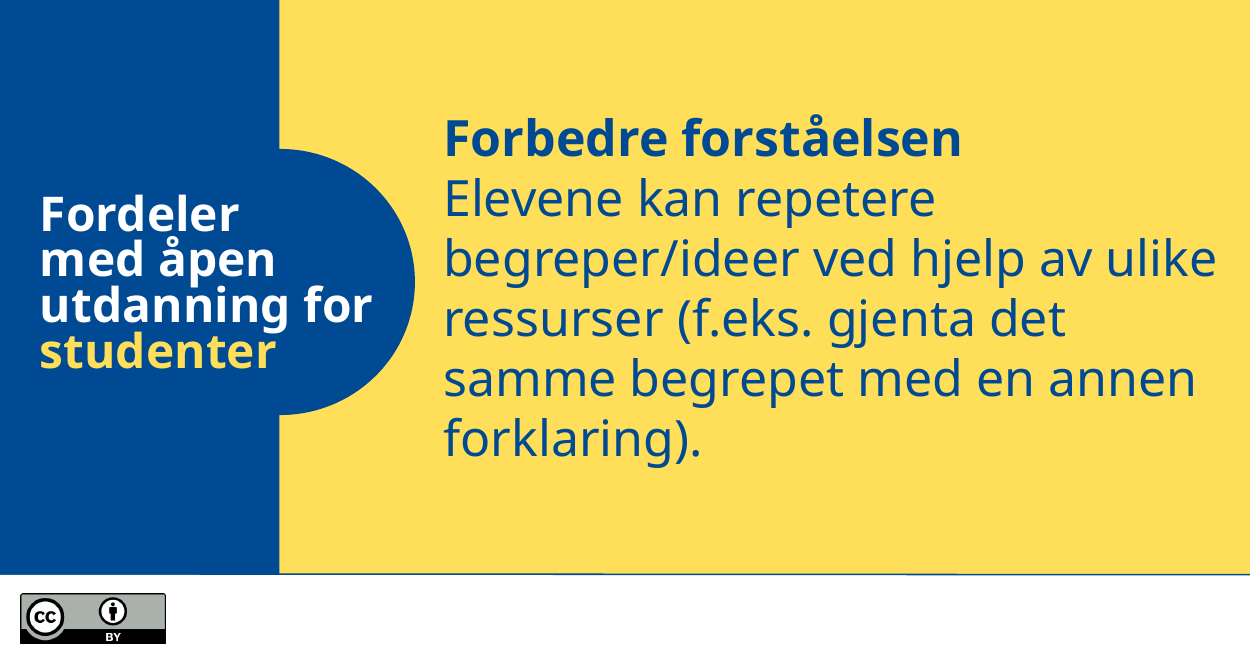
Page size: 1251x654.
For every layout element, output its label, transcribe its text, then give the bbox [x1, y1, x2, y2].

text_box Fordeler med åpen utdanning for studenter [24, 179, 420, 393]
picture [20, 592, 166, 645]
text_box Forbedre forståelsen Elevene kan repetere begreper/ideer ved hjelp av ulike ressurser (f.eks. gjenta det samme begrepet med en annen forklaring). [428, 91, 1250, 482]
text_box [0, 582, 1250, 654]
text_box [0, 0, 280, 573]
text_box [206, 393, 355, 416]
text_box [195, 148, 366, 179]
